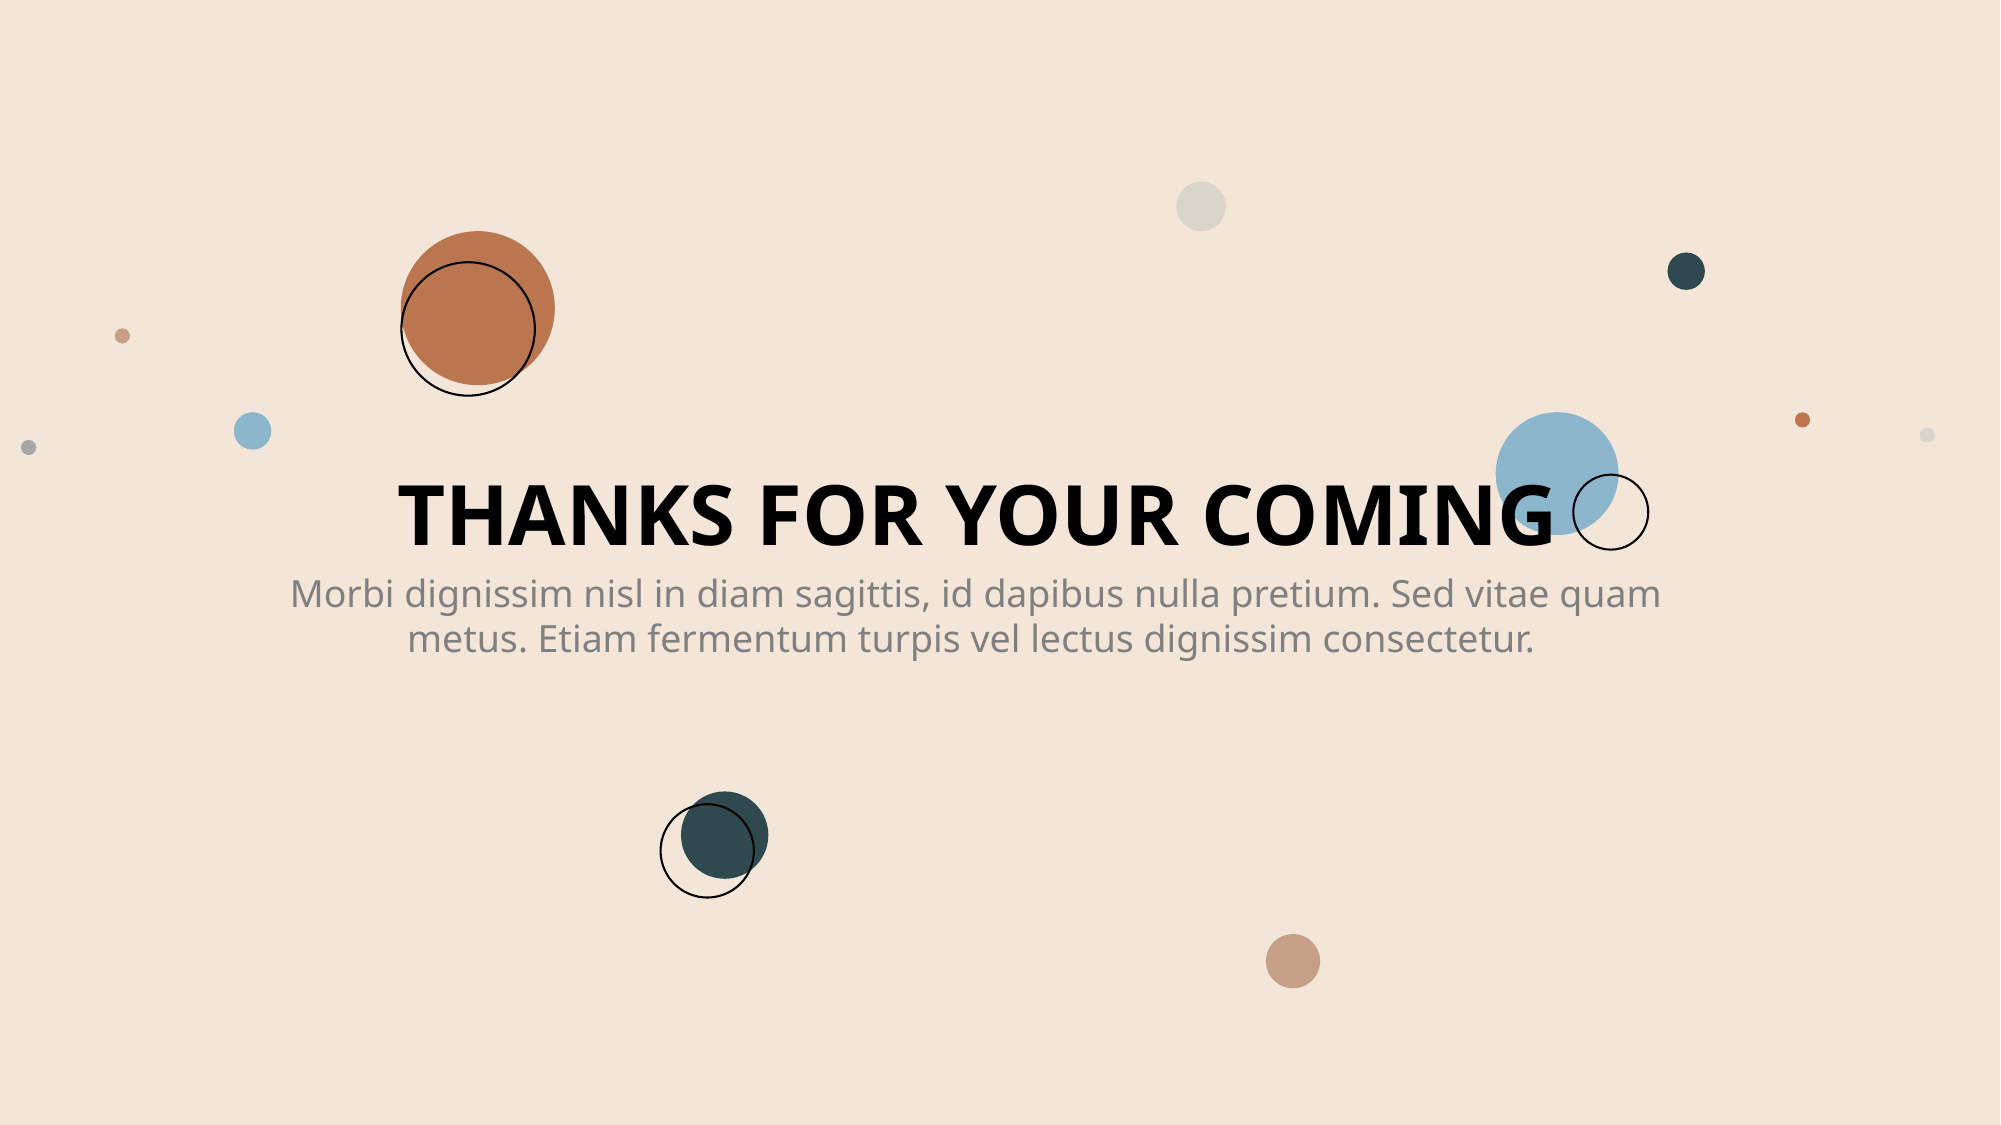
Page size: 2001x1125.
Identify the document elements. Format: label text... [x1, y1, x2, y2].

text_box [689, 790, 770, 873]
text_box [1497, 411, 1620, 535]
text_box [232, 411, 273, 451]
text_box [1918, 426, 1936, 444]
text_box [1175, 180, 1227, 233]
text_box Morbi dignissim nisl in diam sagittis, id dapibus nulla pretium. Sed vitae quam metus. Etiam fermentum turpis vel lectus dignissim consectetur. [271, 562, 1682, 668]
text_box [113, 327, 132, 345]
text_box [1793, 411, 1812, 429]
text_box [401, 262, 535, 396]
text_box [399, 230, 556, 377]
text_box [1264, 933, 1322, 990]
text_box THANKS FOR YOUR COMING [384, 455, 1571, 562]
text_box [1666, 251, 1706, 291]
text_box [19, 438, 38, 457]
text_box [660, 804, 754, 898]
text_box [1573, 474, 1649, 550]
